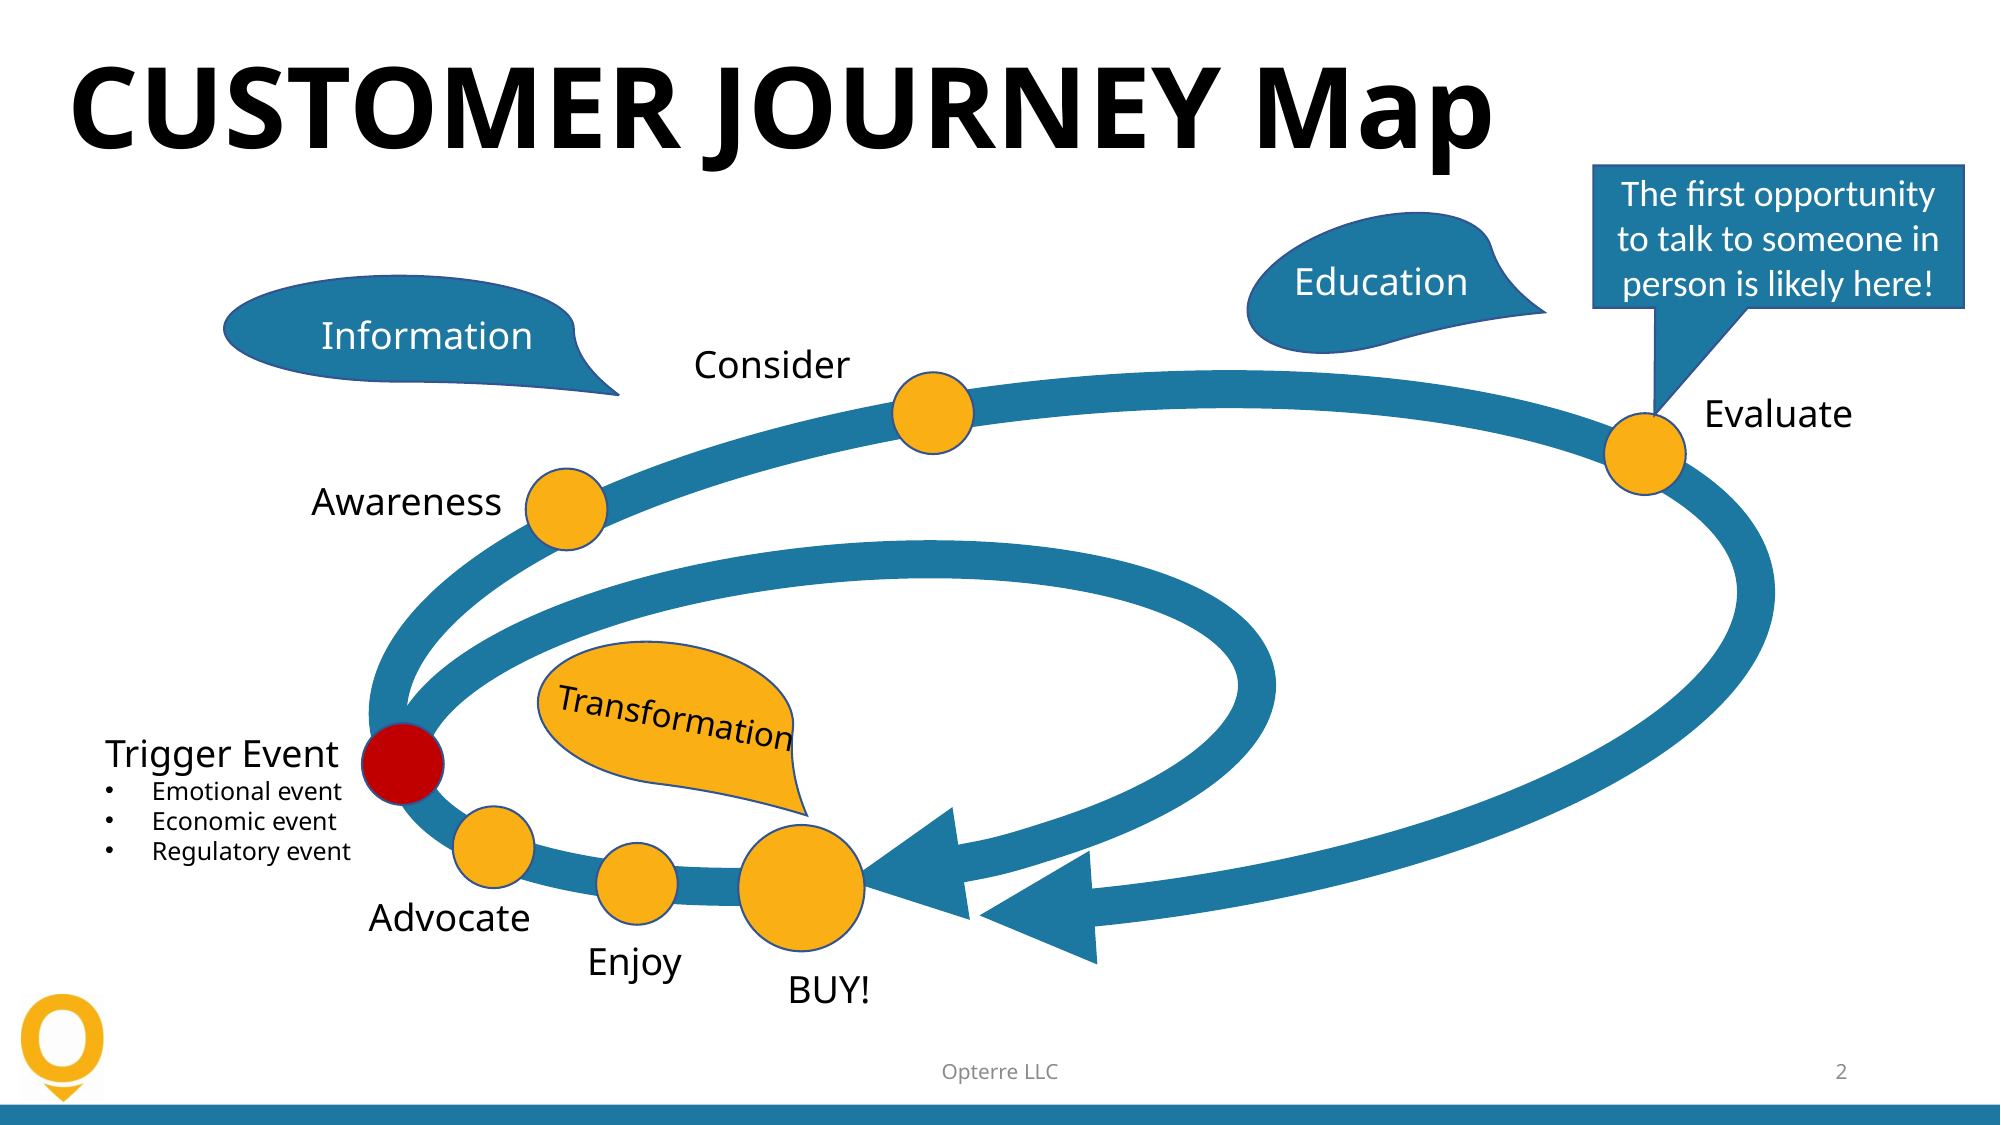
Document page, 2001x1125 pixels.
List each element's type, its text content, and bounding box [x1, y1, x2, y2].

footer Opterre LLC [662, 1042, 1338, 1103]
picture [21, 994, 104, 1102]
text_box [96, 333, 1864, 1020]
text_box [537, 642, 806, 785]
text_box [1243, 220, 1497, 346]
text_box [224, 275, 574, 382]
text_box CUSTOMER JOURNEY Map [52, 59, 2000, 127]
slide_number 2 [1412, 1042, 1863, 1103]
text_box The first opportunity to talk to someone in person is likely here! [1592, 164, 1965, 333]
